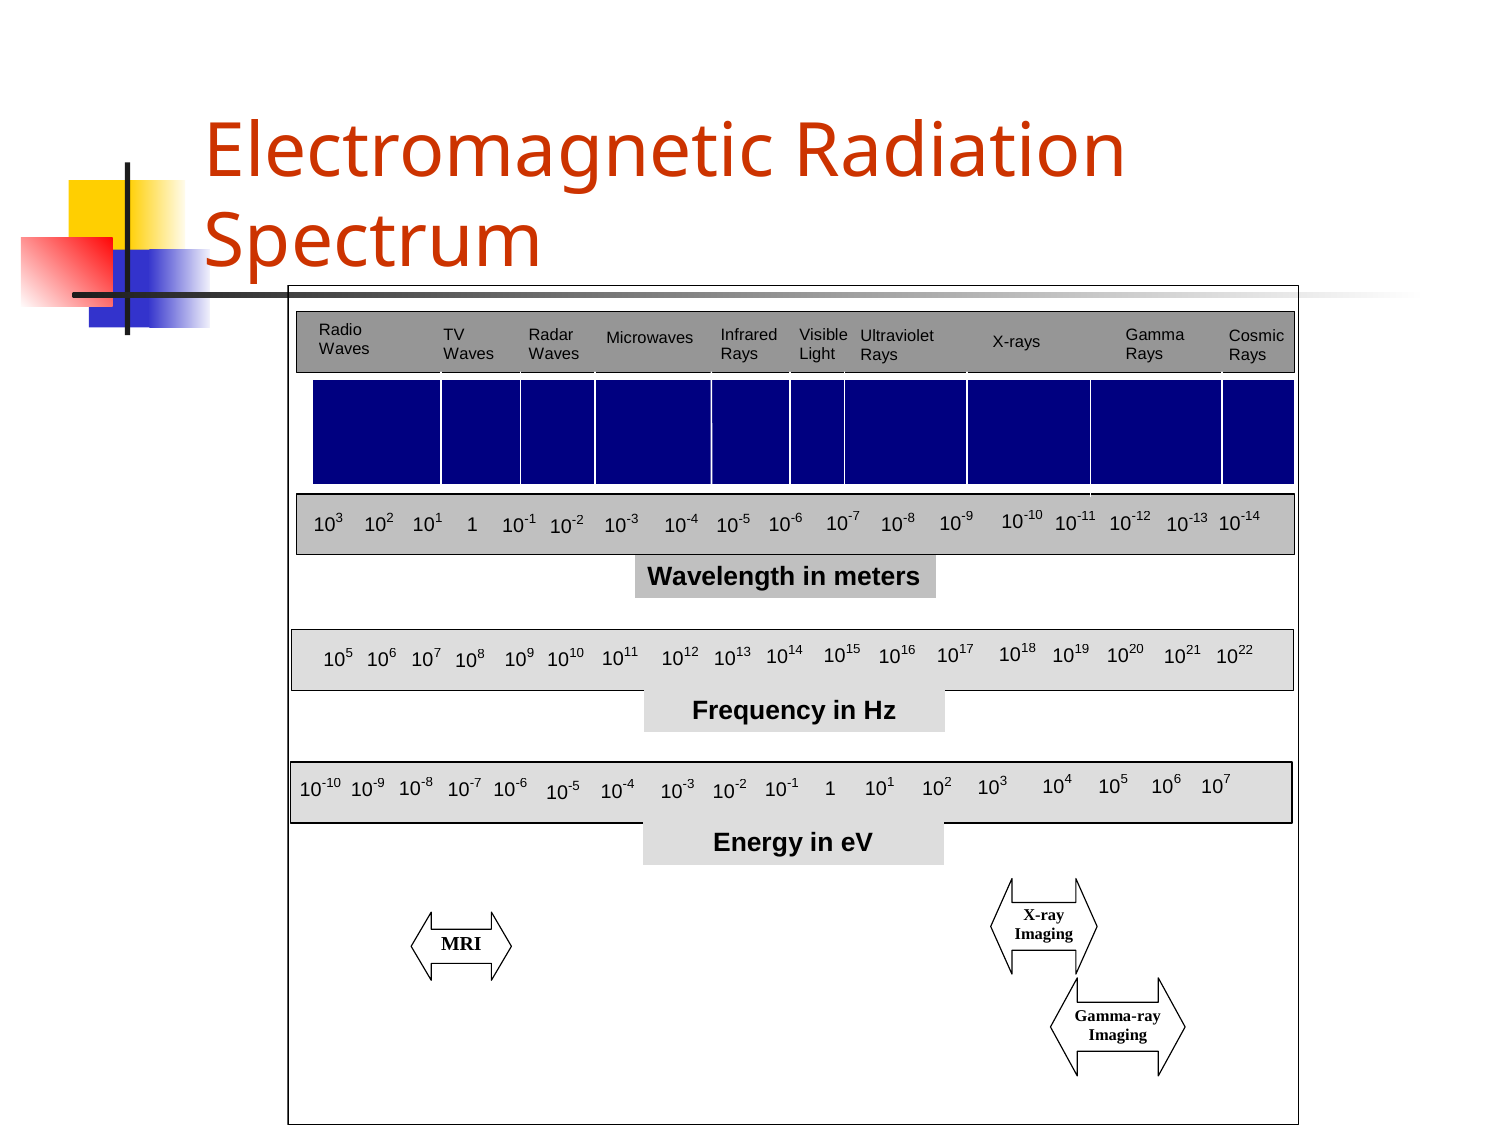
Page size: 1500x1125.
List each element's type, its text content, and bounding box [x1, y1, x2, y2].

picture [287, 284, 1300, 1125]
title Electromagnetic Radiation Spectrum [188, 101, 1468, 289]
